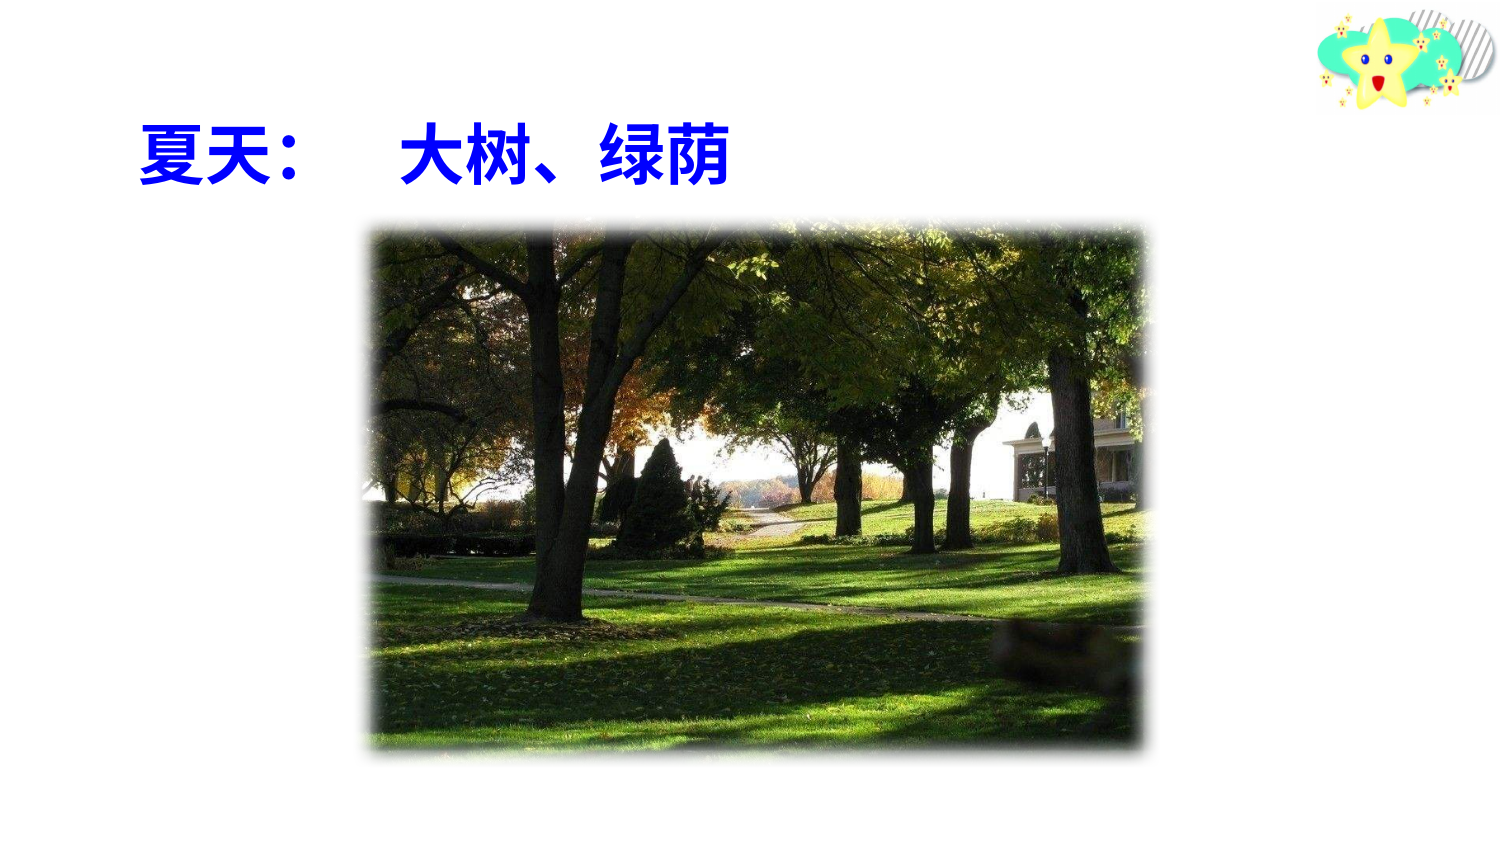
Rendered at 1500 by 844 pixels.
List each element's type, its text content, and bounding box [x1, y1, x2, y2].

picture [353, 212, 1161, 768]
text_box 大树、绿荫 [383, 81, 1270, 201]
text_box 夏天： [123, 81, 372, 201]
picture [1316, 1, 1500, 116]
